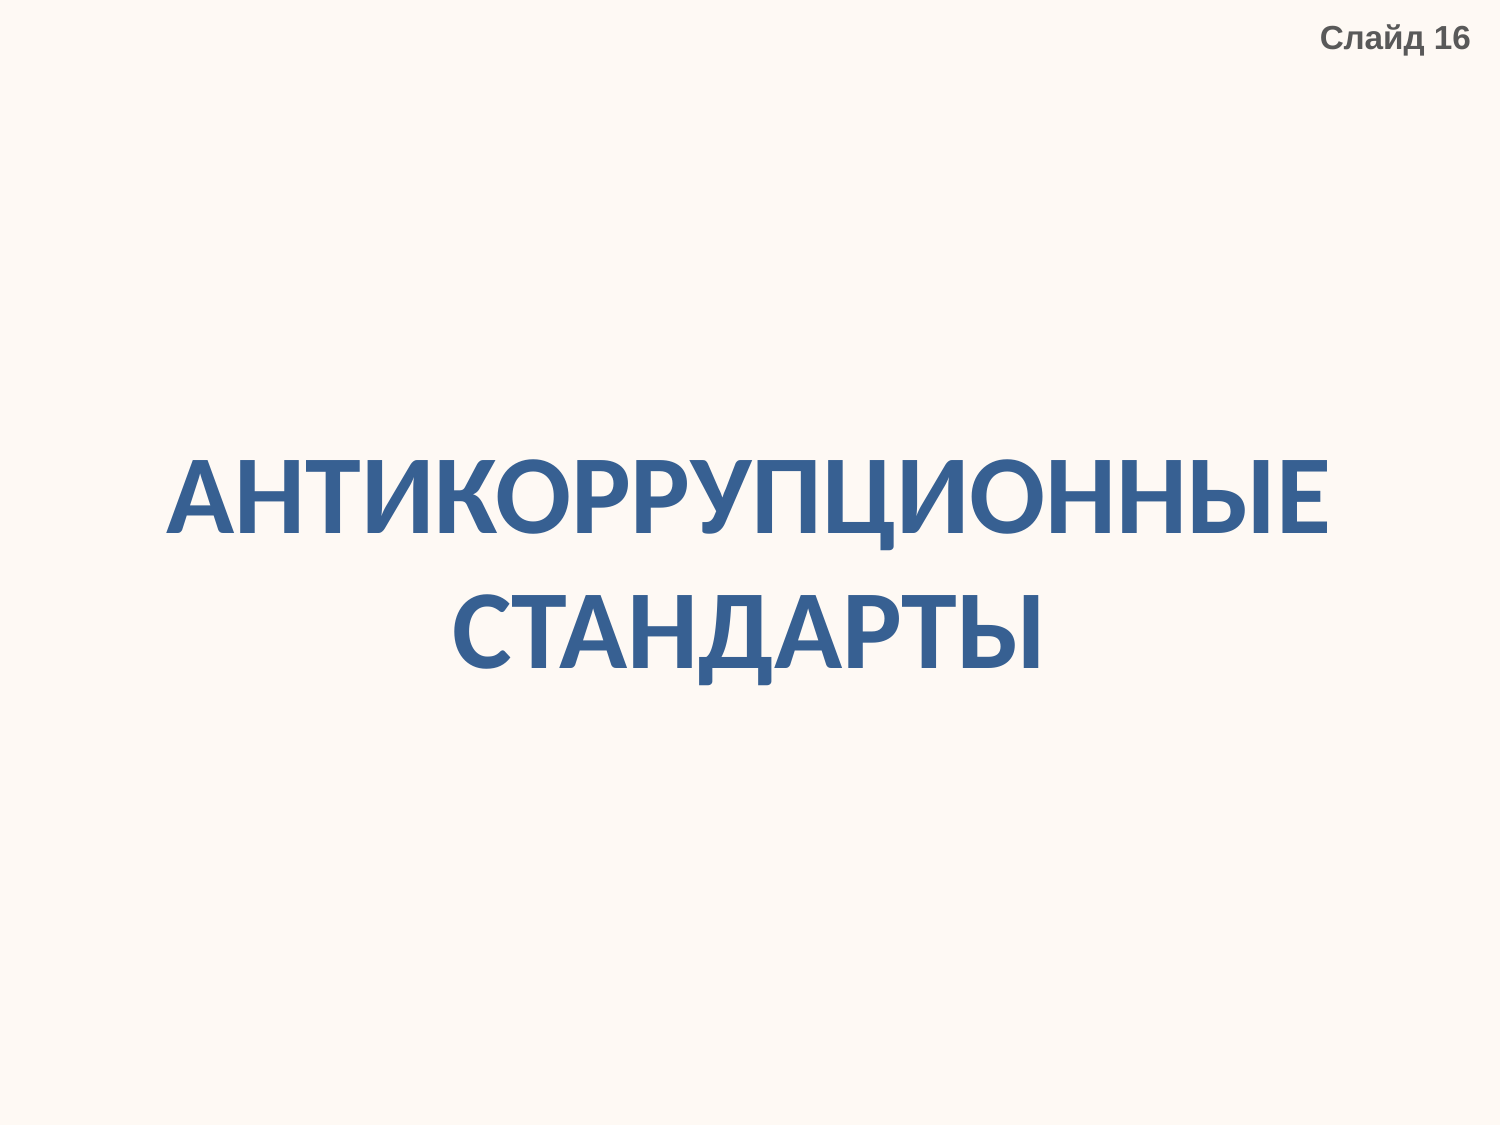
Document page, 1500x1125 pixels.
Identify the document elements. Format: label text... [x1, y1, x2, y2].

text_box Слайд 16 [1288, 9, 1486, 64]
title АНТИКОРРУПЦИОННЫЕ СТАНДАРТЫ [46, 186, 1454, 926]
